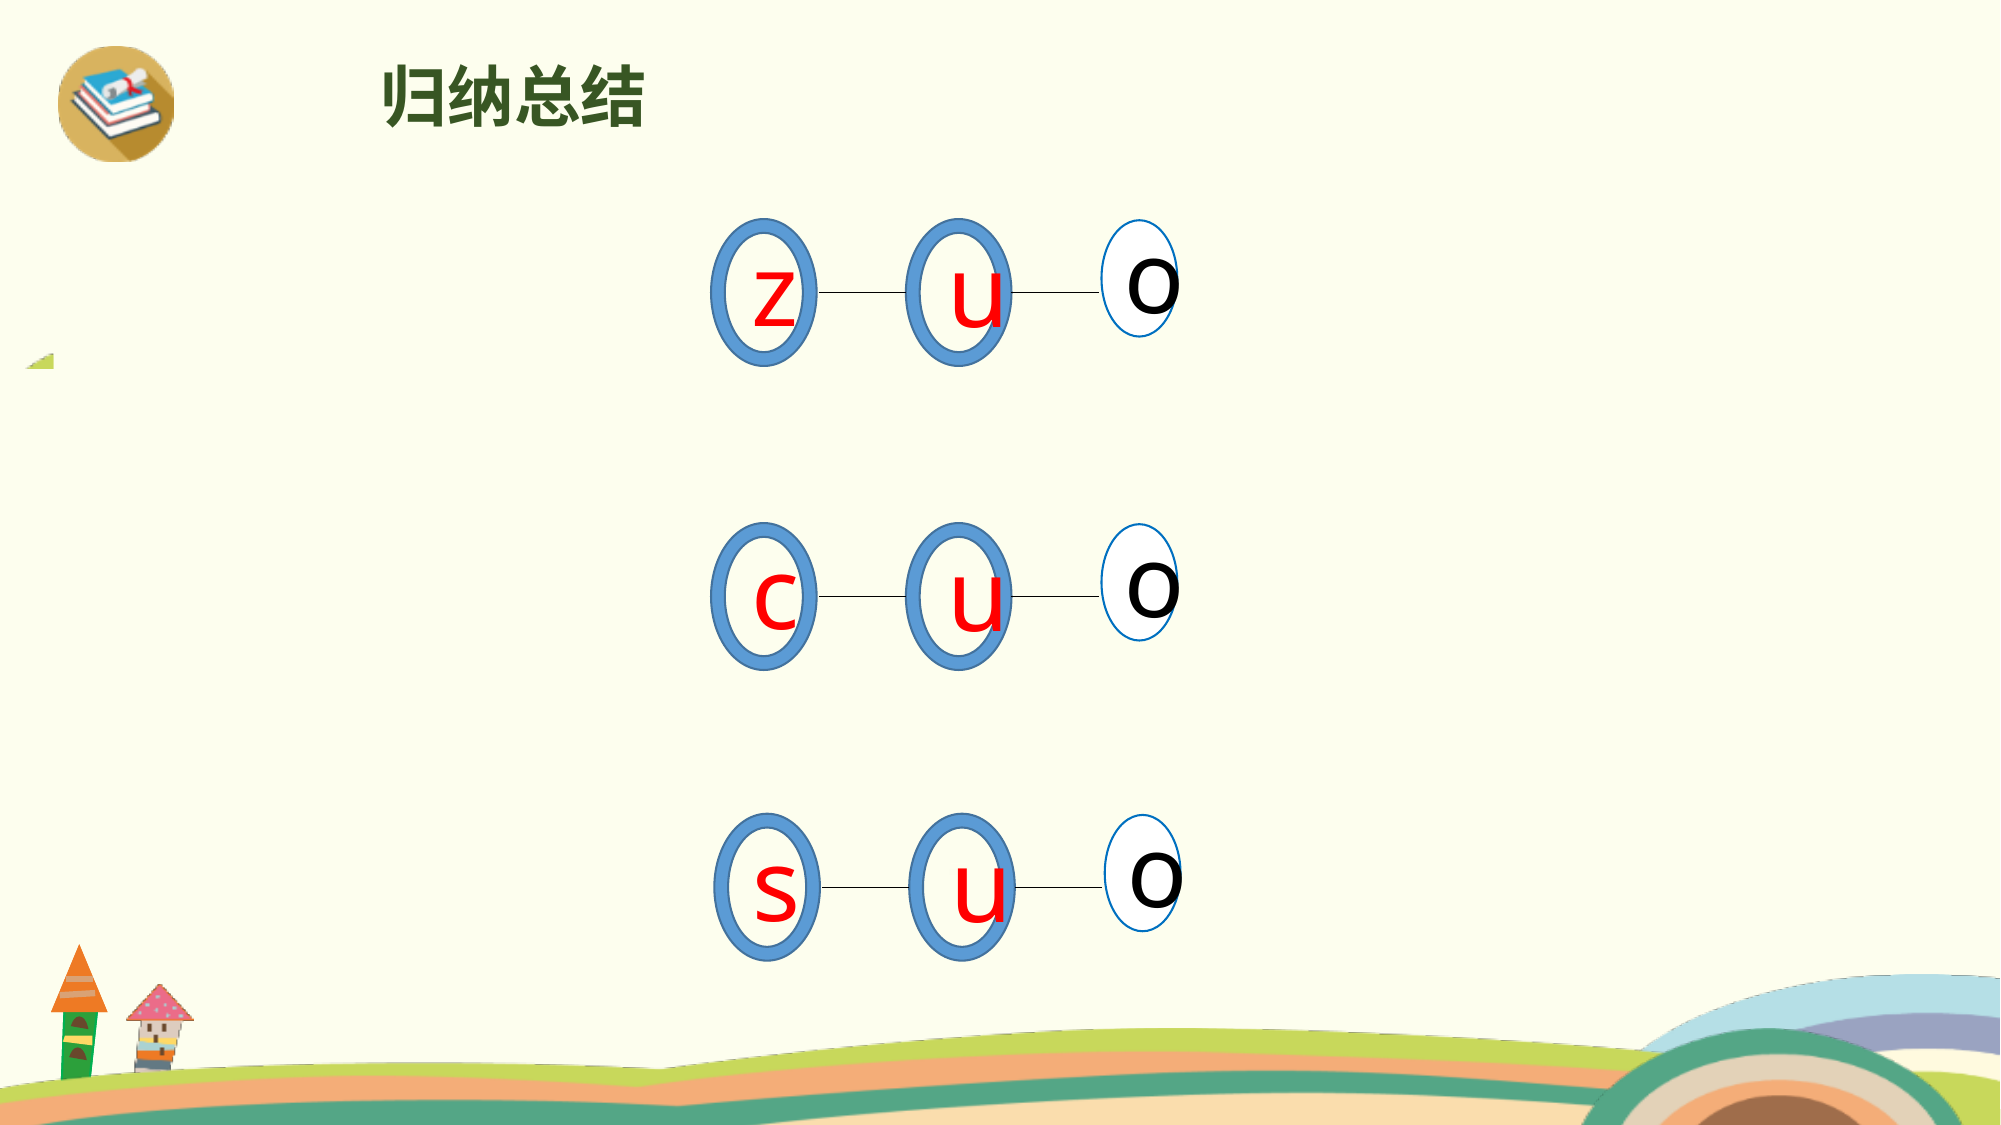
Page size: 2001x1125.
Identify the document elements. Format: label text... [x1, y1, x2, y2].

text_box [877, 38, 1039, 533]
text_box 归纳总结 [365, 47, 663, 143]
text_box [881, 633, 1042, 1125]
picture [0, 0, 2001, 1125]
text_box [877, 533, 1039, 837]
